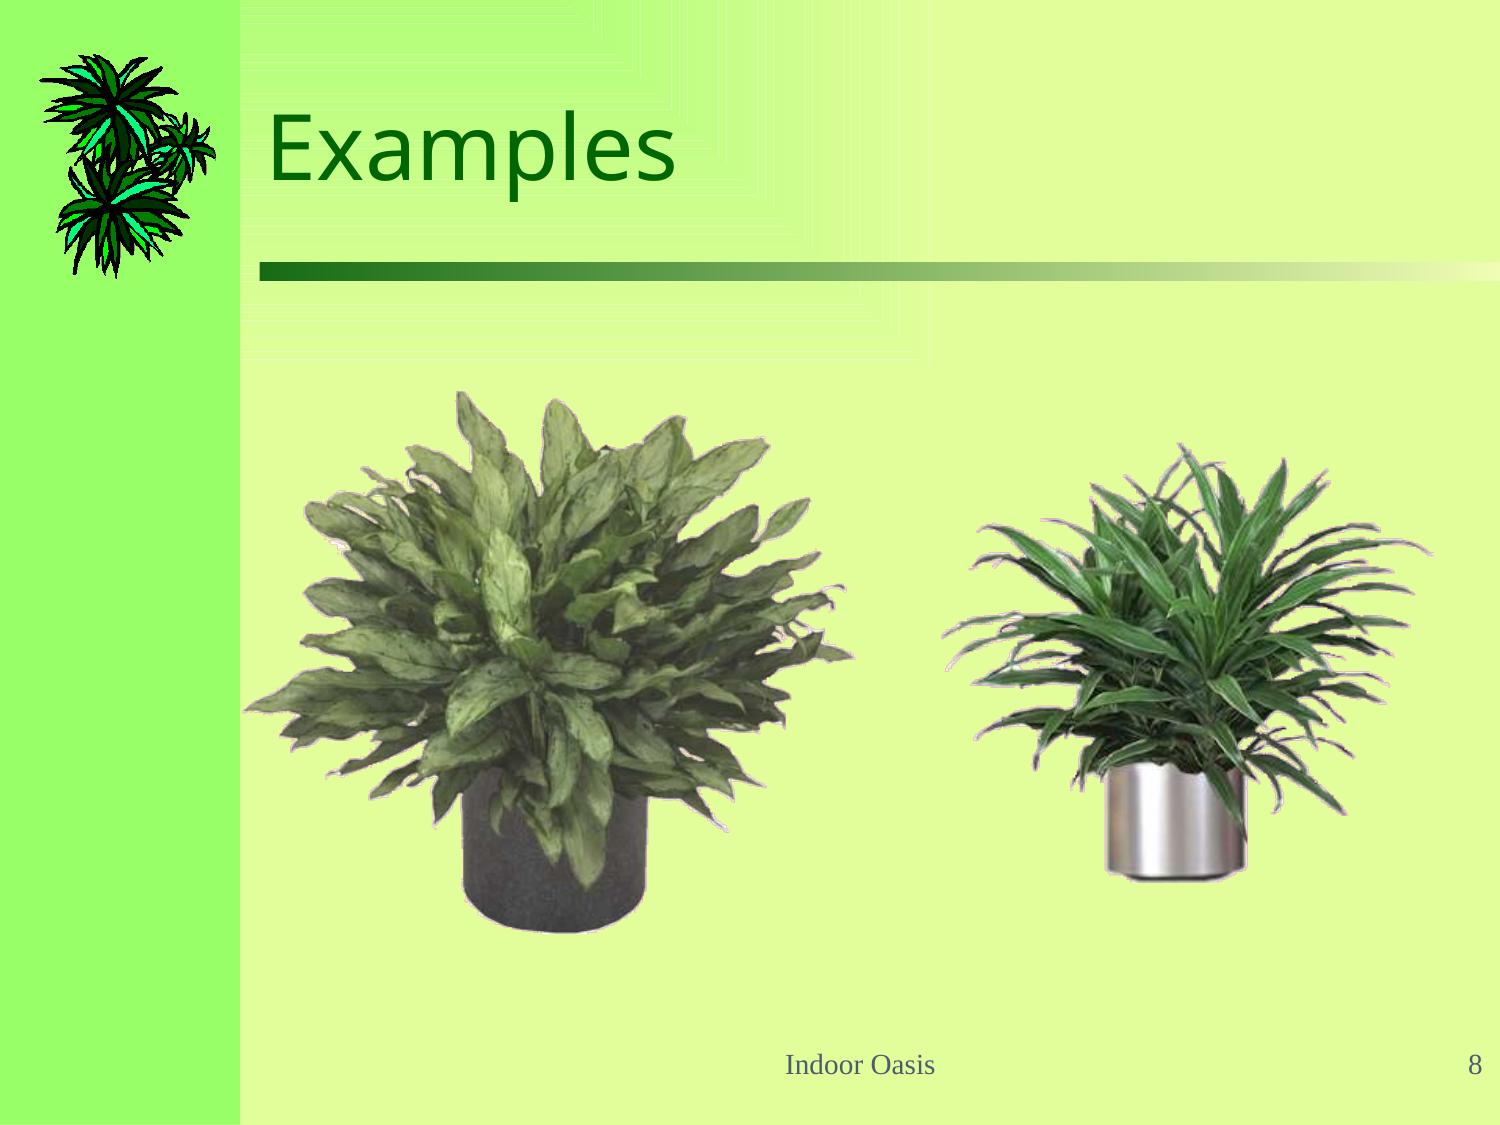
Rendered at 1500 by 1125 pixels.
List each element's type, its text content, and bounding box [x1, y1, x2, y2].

title Examples [250, 49, 1492, 238]
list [242, 391, 856, 934]
picture [39, 54, 216, 279]
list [940, 441, 1434, 883]
footer Indoor Oasis [622, 1024, 1099, 1101]
slide_number 8 [1185, 1024, 1499, 1101]
